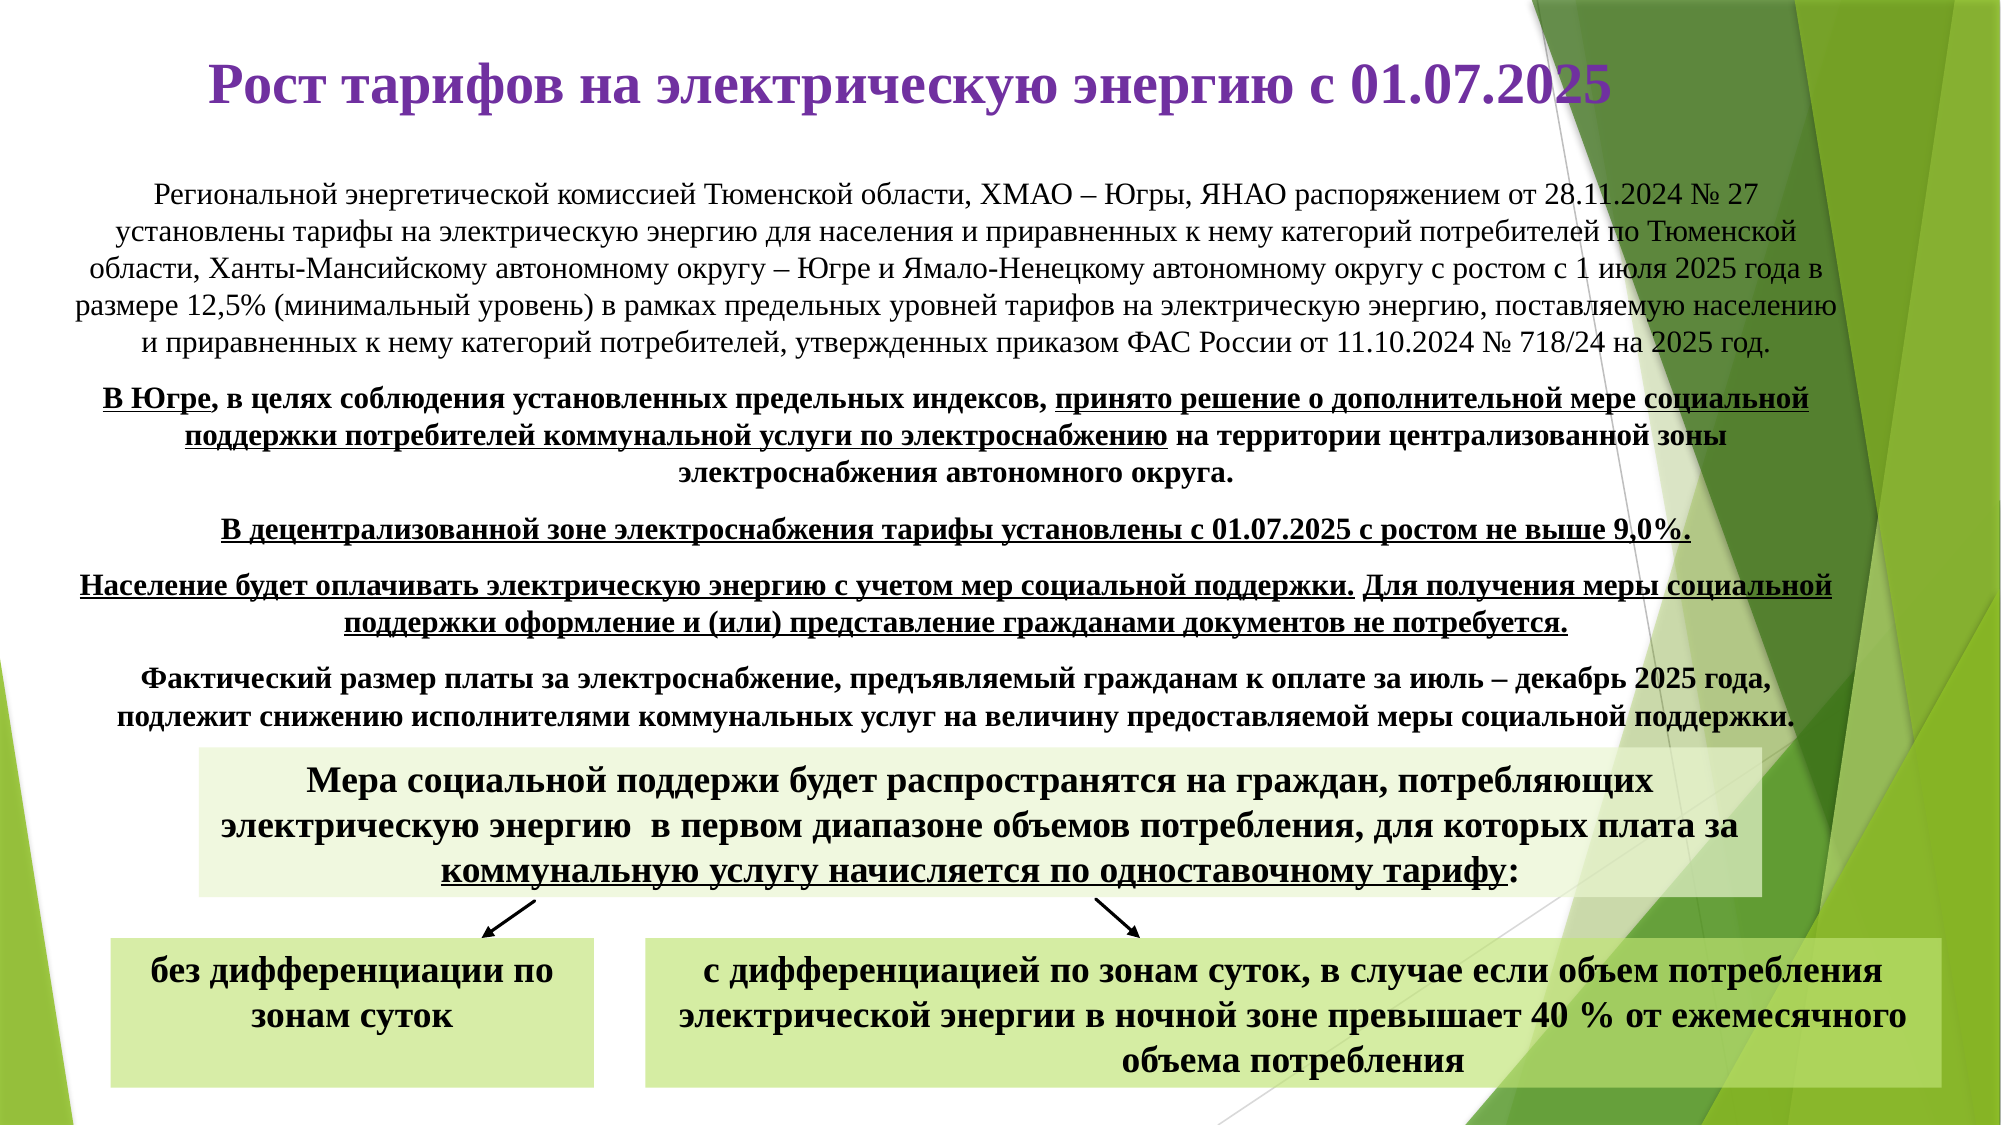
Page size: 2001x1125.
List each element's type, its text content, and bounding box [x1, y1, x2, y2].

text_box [1095, 898, 1141, 939]
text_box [481, 900, 536, 939]
text_box без дифференциации по зонам суток [110, 938, 594, 1088]
text_box с дифференциацией по зонам суток, в случае если объем потребления электрической энергии в ночной зоне превышает 40 % от ежемесячного объема потребления [645, 938, 1942, 1088]
list Региональной энергетической комиссией Тюменской области, ХМАО – Югры, ЯНАО распоряжением от 28.11.2024 № 27 установлены тарифы на электрическую энергию для населения и приравненных к нему категорий потребителей по Тюменской области, Ханты-Мансийскому автономному округу – Югре и Ямало-Ненецкому автономному округу с ростом с 1 июля 2025 года в размере 12,5% (минимальный уровень) в рамках предельных уровней тарифов на электрическую энергию, поставляемую населению и приравненных к нему категорий потребителей, утвержденных приказом ФАС России от 11.10.2024 № 718/24 на 2025 год. В Югре, в целях соблюдения установленных предельных индексов, принято решение о дополнительной мере социальной поддержки потребителей коммунальной услуги по электроснабжению на территории централизованной зоны электроснабжения автономного округа. В децентрализованной зоне электроснабжения тарифы установлены с 01.07.2025 с ростом не выше 9,0%. Население будет оплачивать электрическую энергию с учетом мер социальной поддержки. Для получения меры социальной поддержки оформление и (или) представление гражданами документов не потребуется. Фактический размер платы за электроснабжение, предъявляемый гражданам к оплате за июль – декабрь 2025 года, подлежит снижению исполнителями коммунальных услуг на величину предоставляемой меры социальной поддержки. [60, 165, 1853, 780]
title Рост тарифов на электрическую энергию с 01.07.2025 [111, 29, 1712, 123]
text_box Мера социальной поддержи будет распространятся на граждан, потребляющих электрическую энергию в первом диапазоне объемов потребления, для которых плата за коммунальную услугу начисляется по одноставочному тарифу: [198, 747, 1763, 898]
